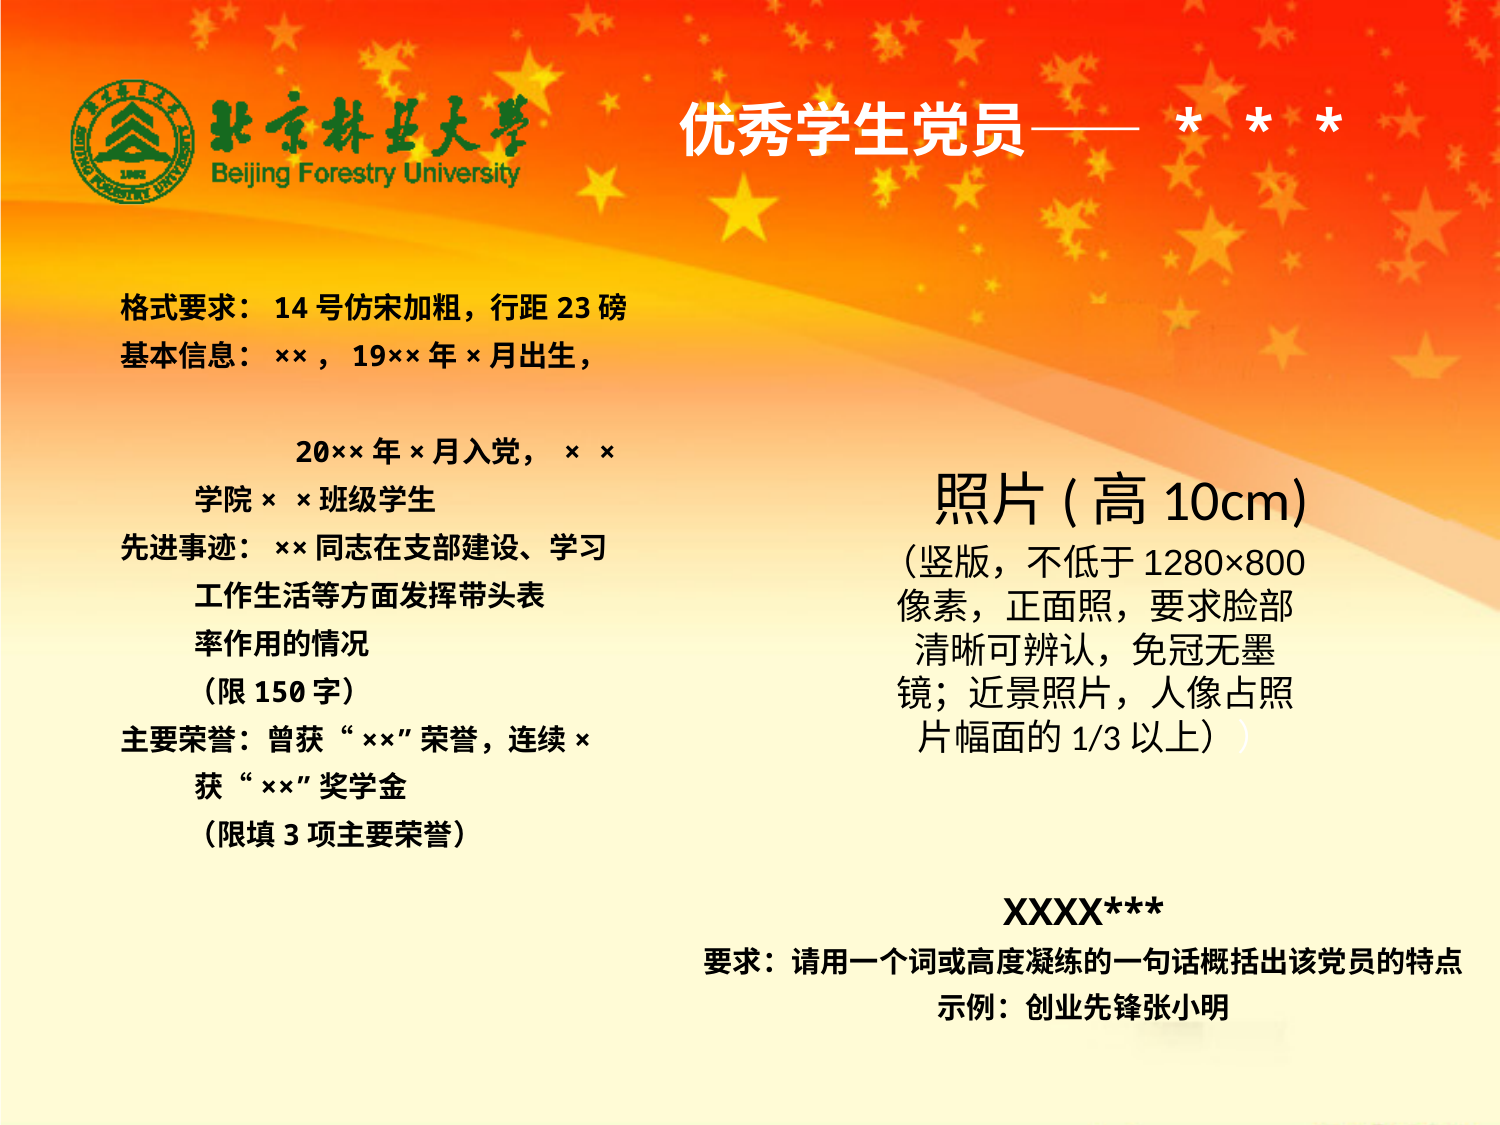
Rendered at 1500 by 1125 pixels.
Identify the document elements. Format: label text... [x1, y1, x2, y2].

text_box 照片(高10cm) （竖版，不低于1280×800像素，正面照，要求脸部清晰可辨认，免冠无墨镜；近景照片，人像占照片幅面的1/3以上）） [867, 292, 1325, 867]
text_box XXXX*** 要求：请用一个词或高度凝练的一句话概括出该党员的特点 示例：创业先锋张小明 [667, 867, 1500, 1077]
text_box 格式要求：14号仿宋加粗，行距23磅 基本信息：××，19××年×月出生， 20××年×月入党， × × 学院× ×班级学生 先进事迹：××同志在支部建设、学习 工作生活等方面发挥带头表 率作用的情况 （限150字） 主要荣誉：曾获“××”荣誉，连续× 获“××”奖学金 （限填3项主要荣誉） [105, 269, 657, 1043]
text_box 优秀学生党员—— * * * [468, 58, 1500, 198]
picture [0, 0, 1500, 1125]
